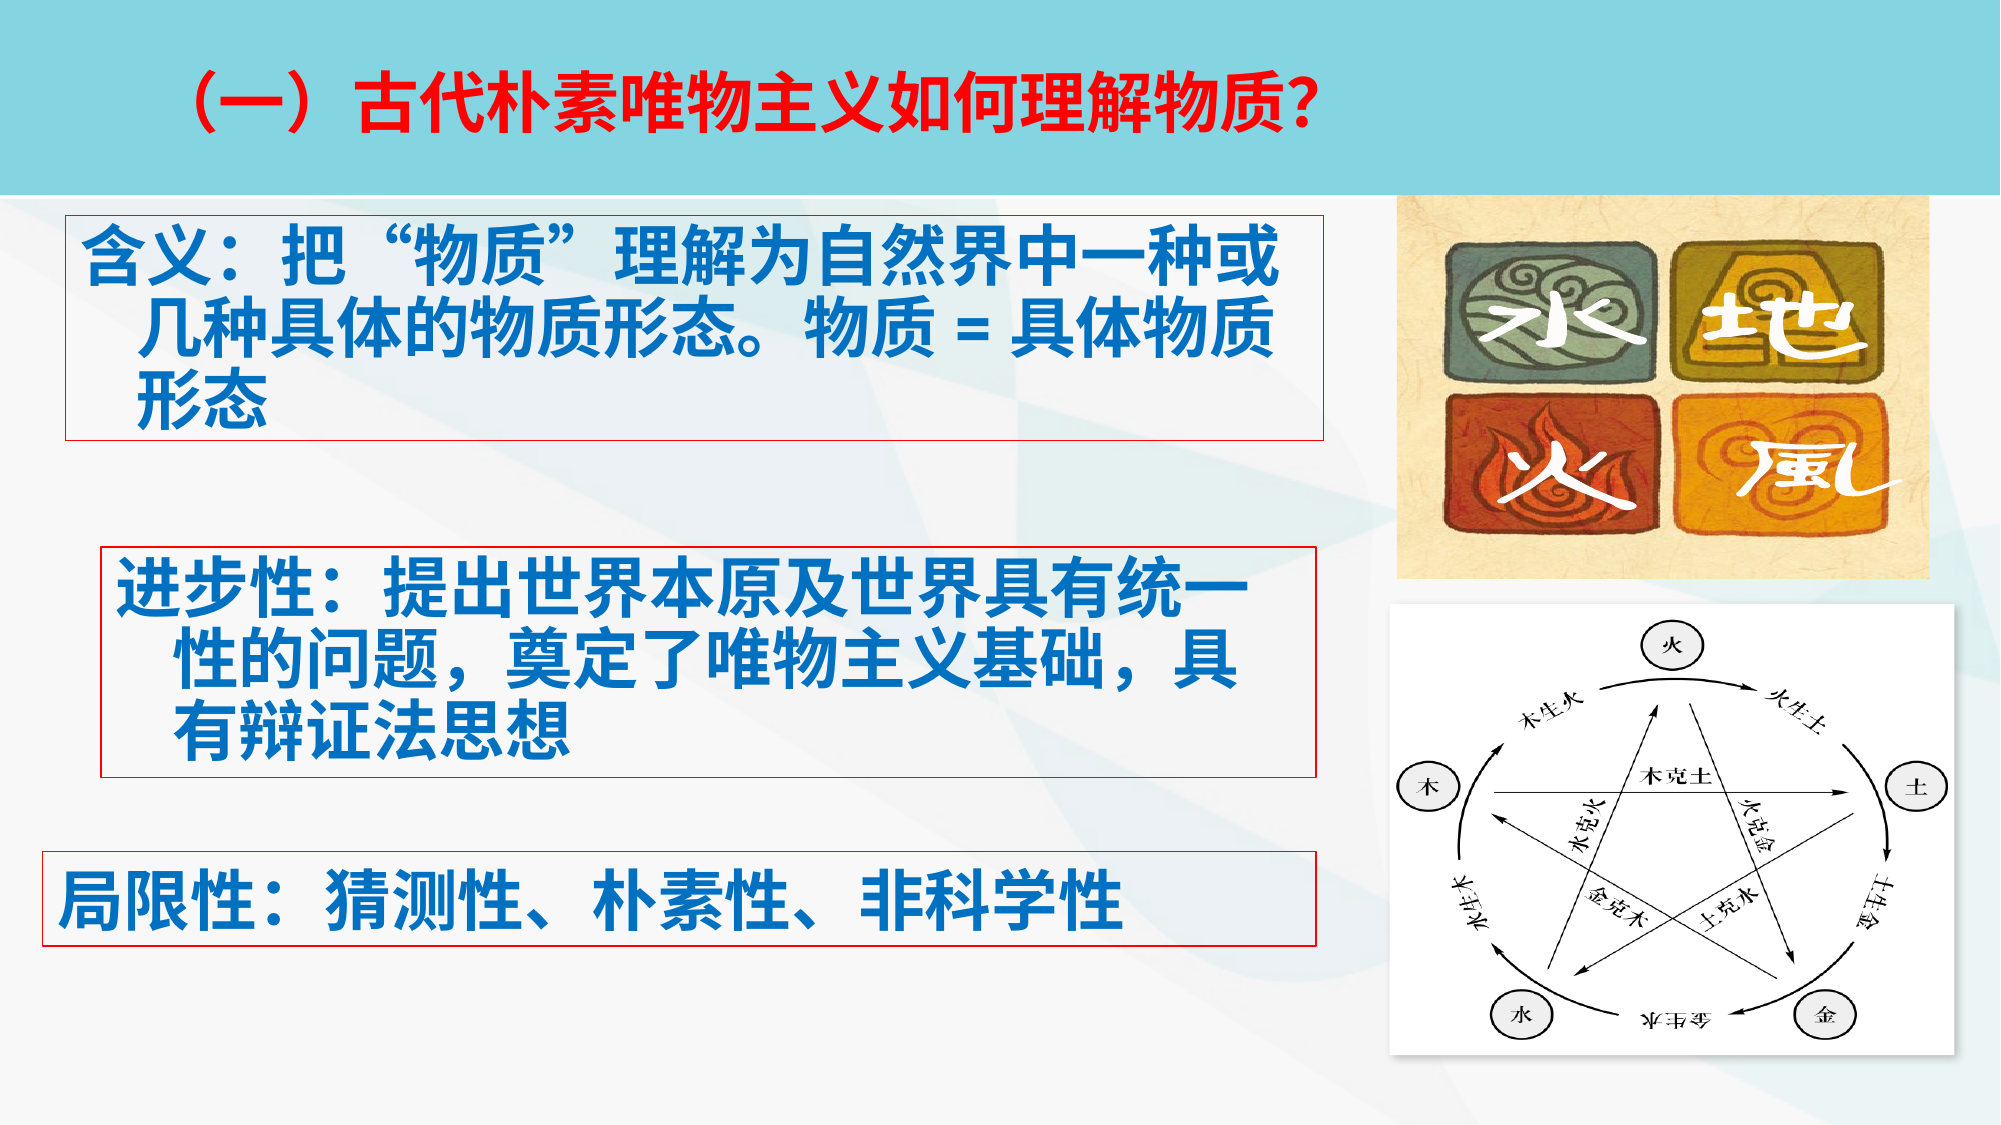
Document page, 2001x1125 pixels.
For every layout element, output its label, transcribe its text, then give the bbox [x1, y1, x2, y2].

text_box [1389, 195, 1955, 1055]
text_box 含义：把“物质”理解为自然界中一种或几种具体的物质形态。物质=具体物质形态 [65, 215, 1324, 441]
text_box 进步性：提出世界本原及世界具有统一性的问题，奠定了唯物主义基础，具有辩证法思想 [101, 547, 1316, 778]
picture [0, 0, 2001, 1125]
title （一）古代朴素唯物主义如何理解物质？ [137, 40, 1863, 172]
text_box 局限性：猜测性、朴素性、非科学性 [42, 851, 1316, 947]
